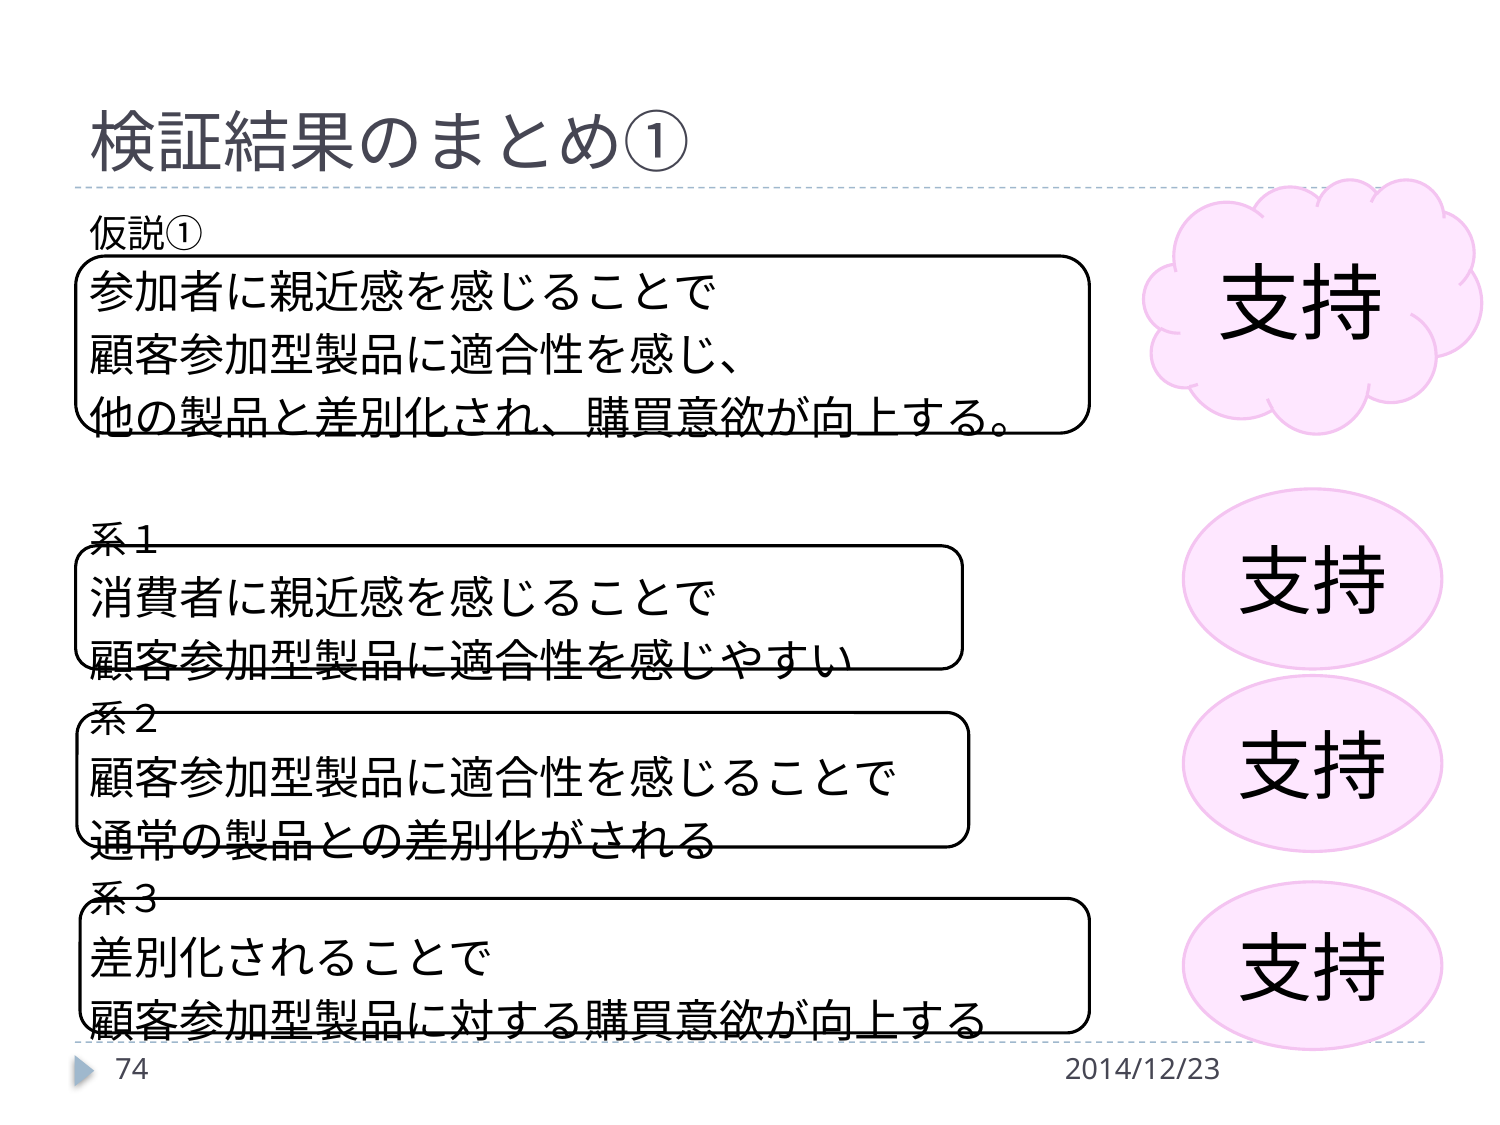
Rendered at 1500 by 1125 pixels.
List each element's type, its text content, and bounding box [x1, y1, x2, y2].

title 検証結果のまとめ① [75, 24, 1425, 188]
text_box [74, 544, 964, 671]
list 仮説① 参加者に親近感を感じることで 顧客参加型製品に適合性を感じ、 他の製品と差別化され、購買意欲が向上する。 系１ 消費者に親近感を感じることで 顧客参加型製品に適合性を感じやすい 系２ 顧客参加型製品に適合性を感じることで 通常の製品との差別化がされる 系３ 差別化されることで 顧客参加型製品に対する購買意欲が向上する [75, 202, 1105, 1059]
text_box 支持 [1181, 880, 1444, 1042]
text_box [74, 254, 1091, 435]
text_box [75, 710, 971, 849]
text_box 支持 [1181, 487, 1444, 671]
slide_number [1050, 1042, 1426, 1103]
text_box 支持 [1181, 673, 1444, 854]
slide_number 74 [100, 1042, 426, 1103]
text_box 支持 [1141, 178, 1484, 436]
text_box [78, 896, 1091, 1035]
